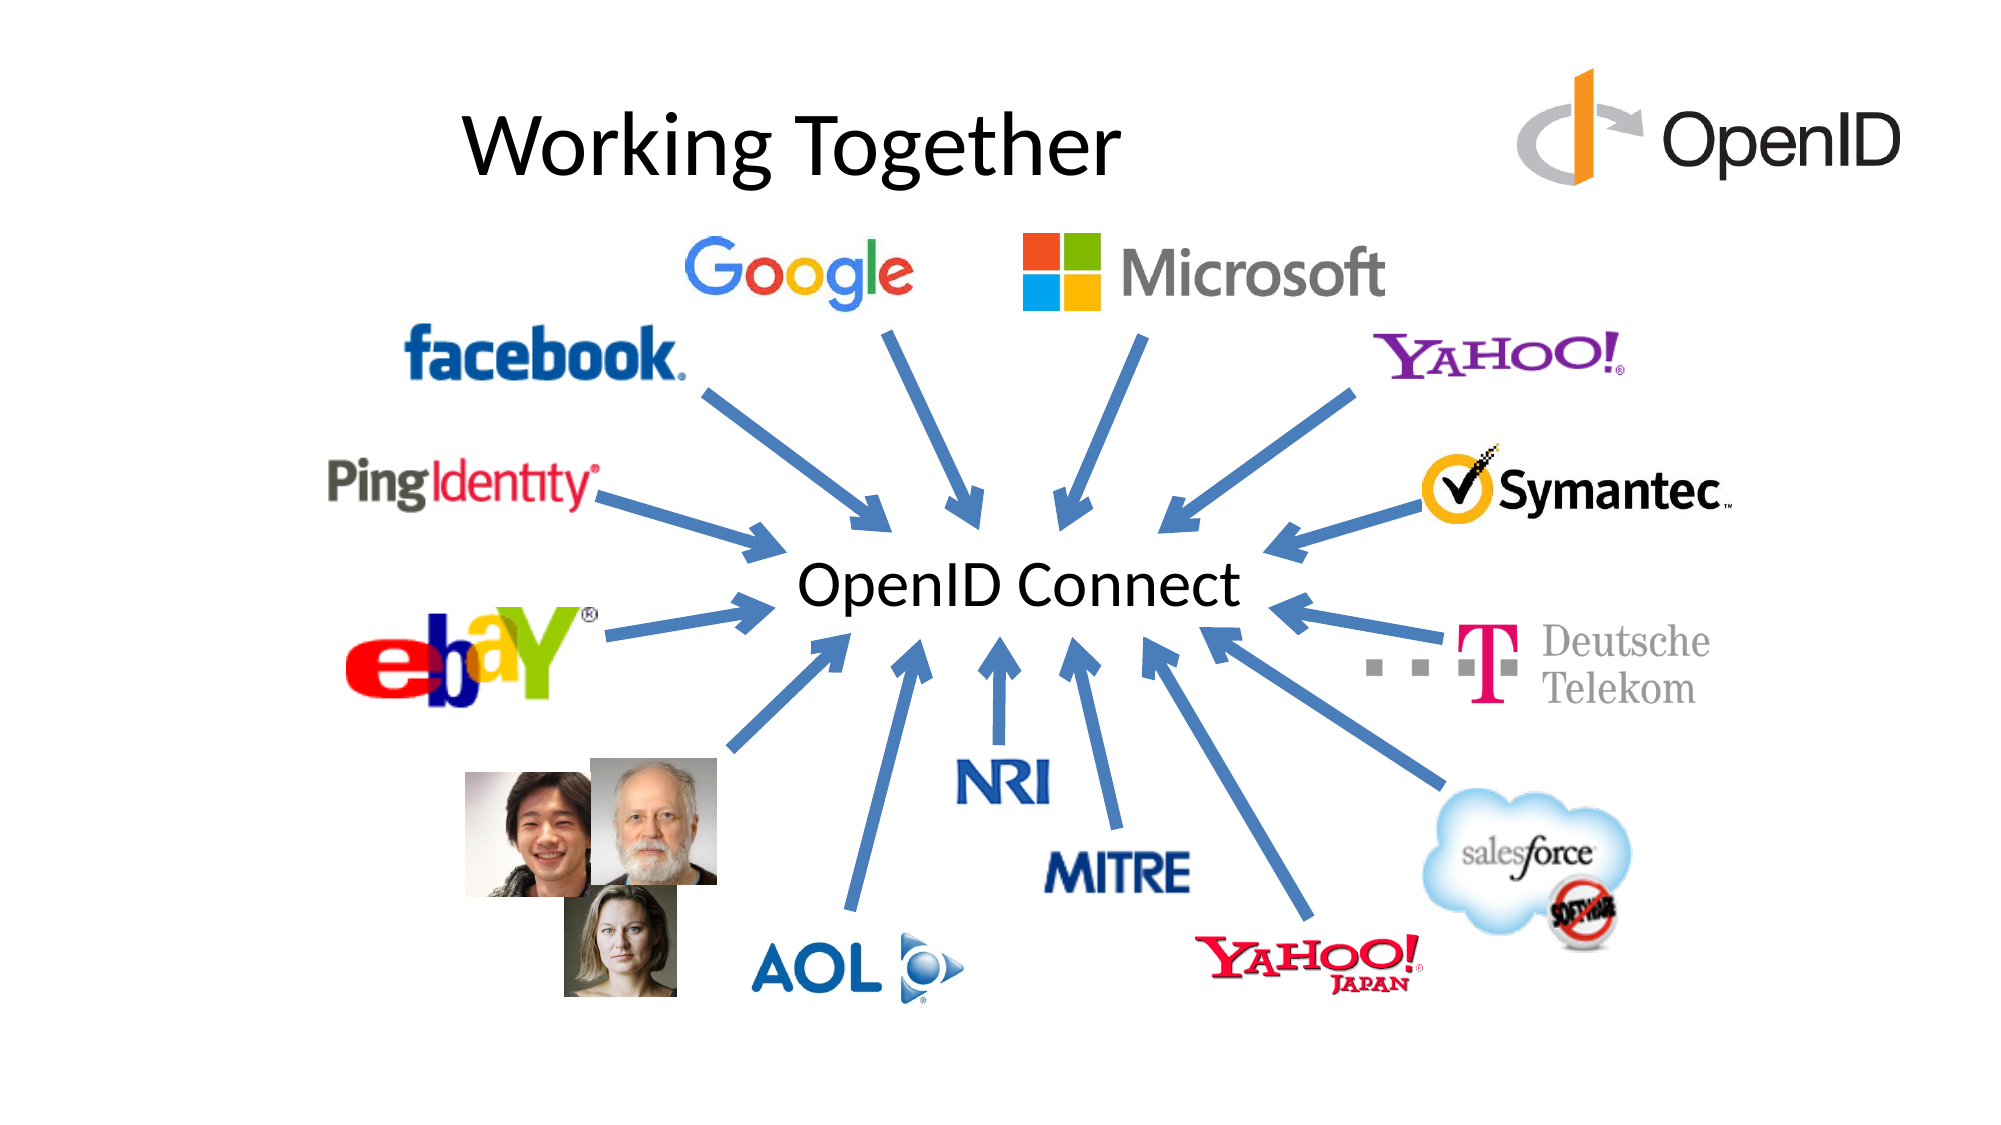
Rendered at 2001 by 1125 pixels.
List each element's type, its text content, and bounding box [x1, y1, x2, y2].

title Working Together [99, 45, 1487, 233]
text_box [596, 495, 788, 553]
picture [921, 710, 1215, 917]
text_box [704, 391, 882, 533]
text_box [1072, 636, 1118, 830]
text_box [729, 632, 852, 750]
picture [465, 758, 717, 998]
picture [346, 607, 598, 711]
text_box OpenID Connect [782, 532, 1258, 628]
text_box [1157, 392, 1354, 534]
picture [1361, 619, 1713, 708]
picture [1486, 44, 1936, 224]
picture [1422, 442, 1732, 525]
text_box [886, 331, 980, 531]
picture [748, 885, 966, 1049]
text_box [605, 607, 777, 637]
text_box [1267, 607, 1444, 640]
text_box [1142, 636, 1310, 919]
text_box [1315, 647, 1444, 787]
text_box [849, 638, 921, 911]
picture [276, 236, 916, 557]
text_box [1198, 626, 1262, 634]
picture [1023, 233, 1642, 420]
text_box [1059, 335, 1144, 532]
picture [1195, 787, 1634, 996]
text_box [1262, 504, 1423, 553]
